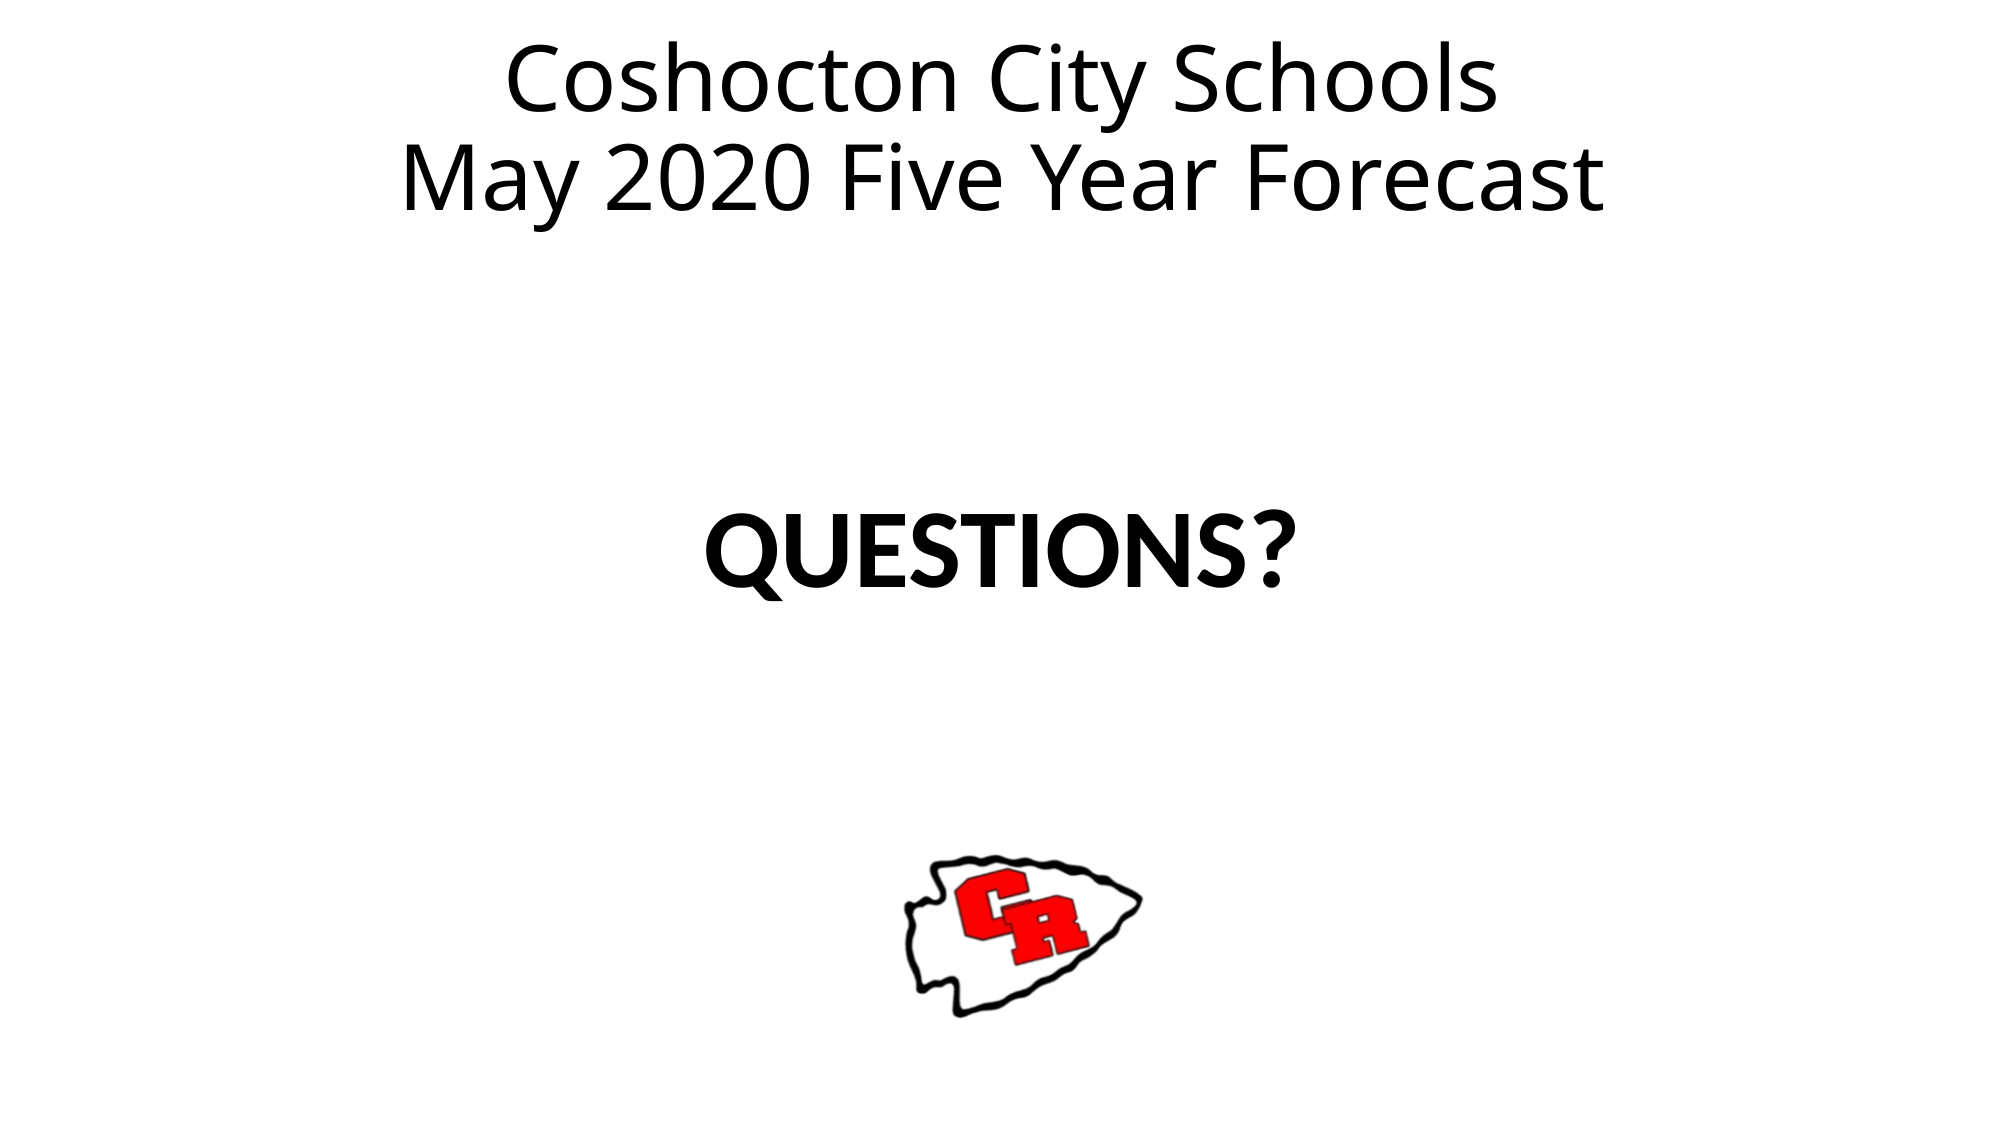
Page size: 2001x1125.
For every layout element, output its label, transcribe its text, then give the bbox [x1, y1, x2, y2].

text_box QUESTIONS? [688, 467, 1317, 618]
text_box Coshocton City Schools May 2020 Five Year Forecast [140, 22, 1866, 240]
picture [826, 813, 1180, 1040]
